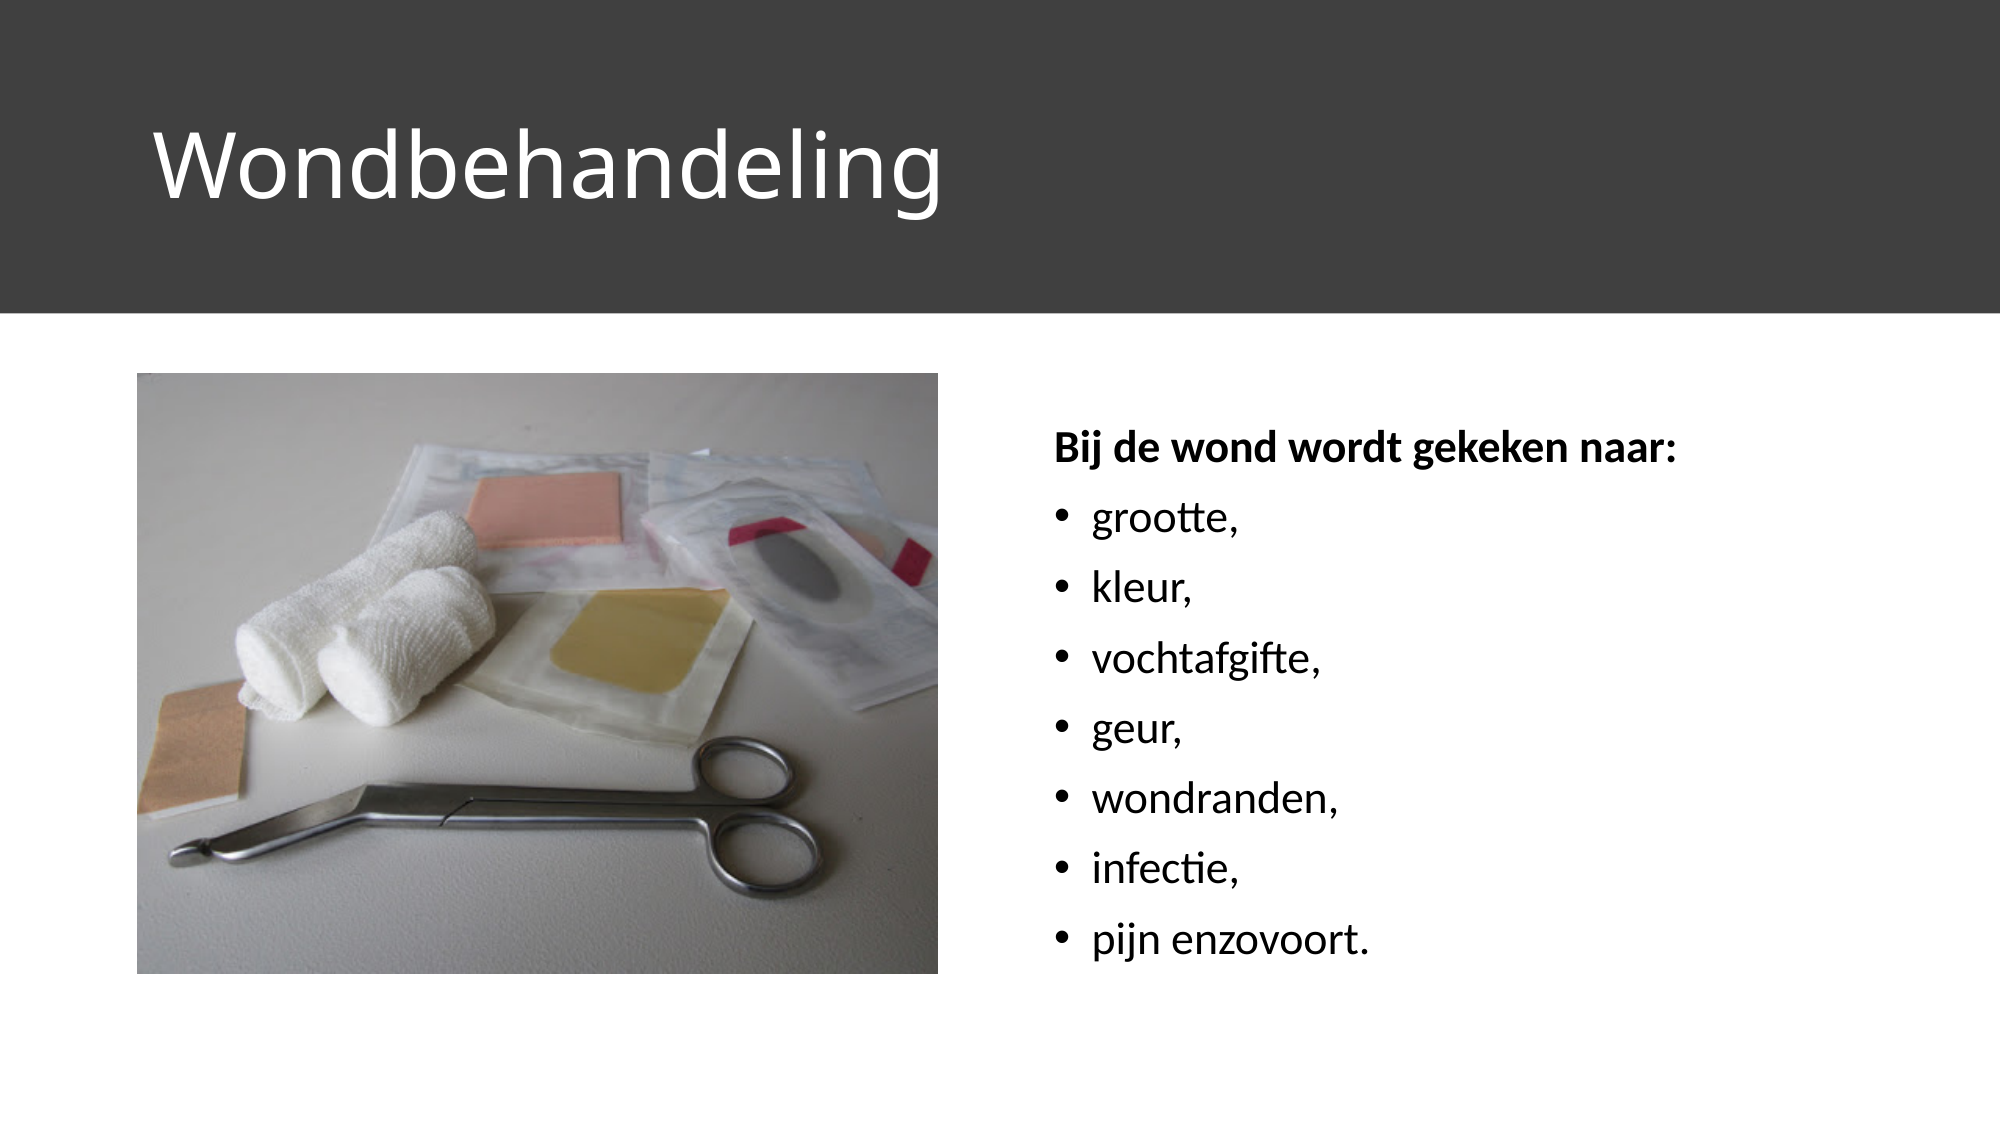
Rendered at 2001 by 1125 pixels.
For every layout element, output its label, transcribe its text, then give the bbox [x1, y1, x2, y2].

list Bij de wond wordt gekeken naar: grootte, kleur, vochtafgifte, geur, wondranden, infectie, pijn enzovoort. [1039, 373, 1862, 1014]
picture [137, 373, 938, 974]
title Wondbehandeling [137, 59, 1863, 278]
text_box [0, 0, 2000, 314]
